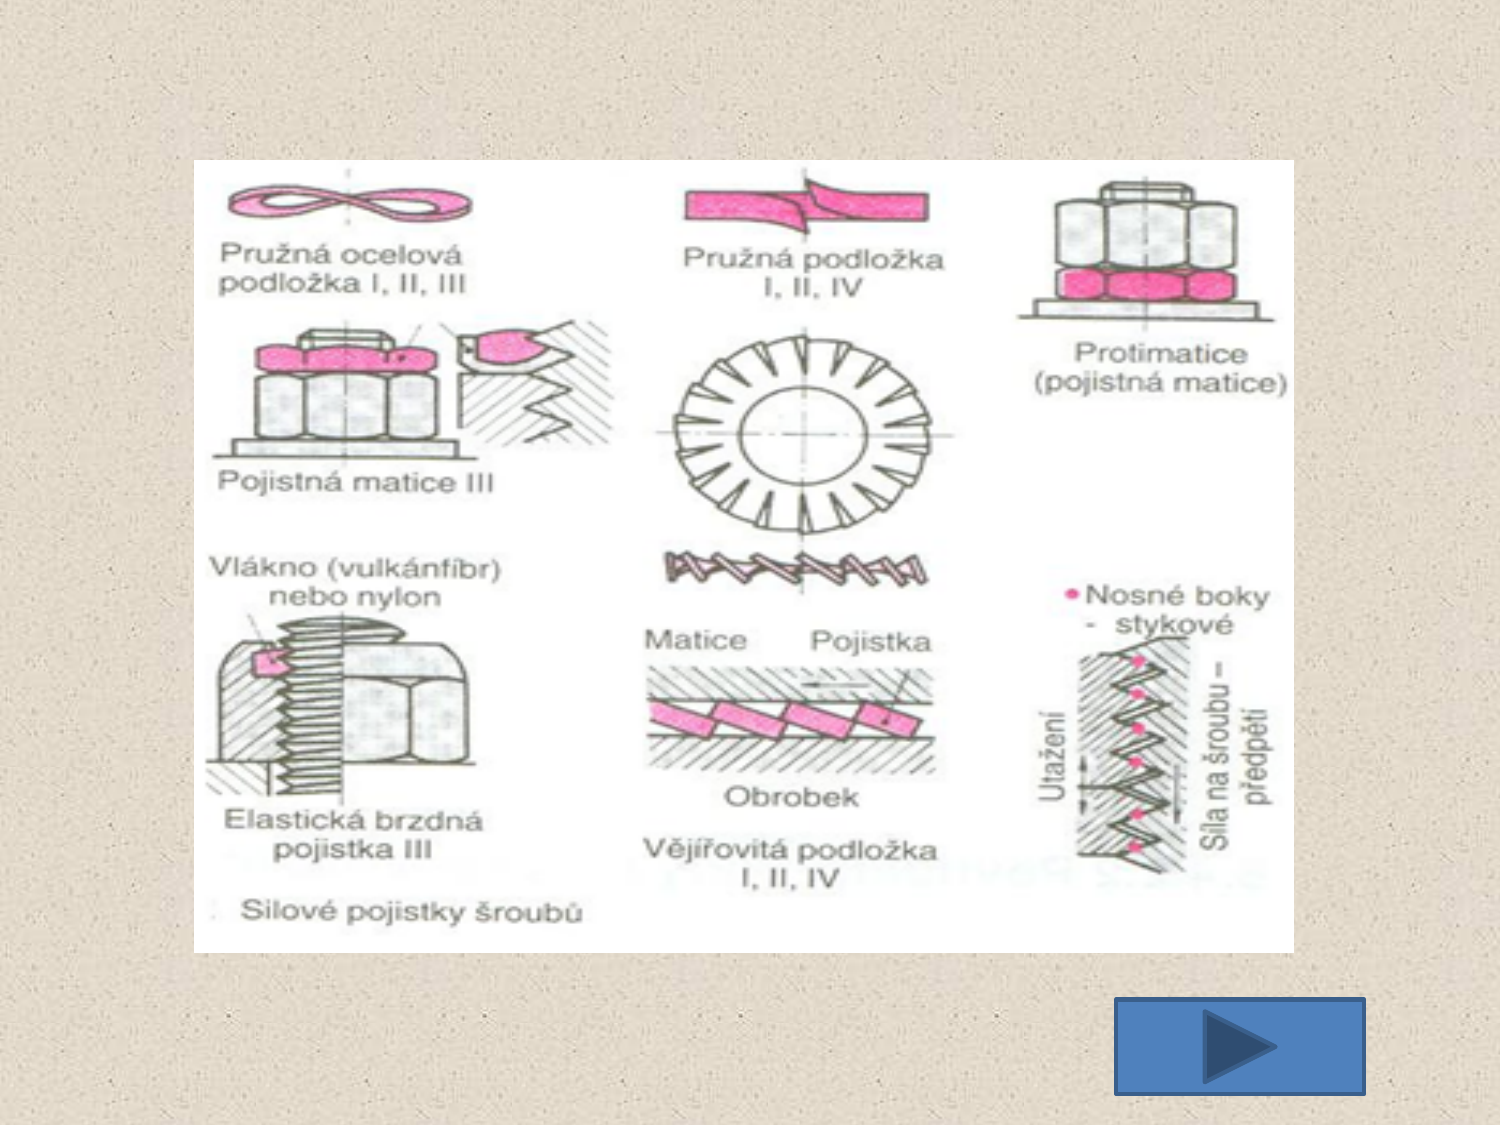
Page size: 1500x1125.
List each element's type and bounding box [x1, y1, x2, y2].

picture [0, 0, 1500, 1125]
text_box [1114, 997, 1366, 1096]
